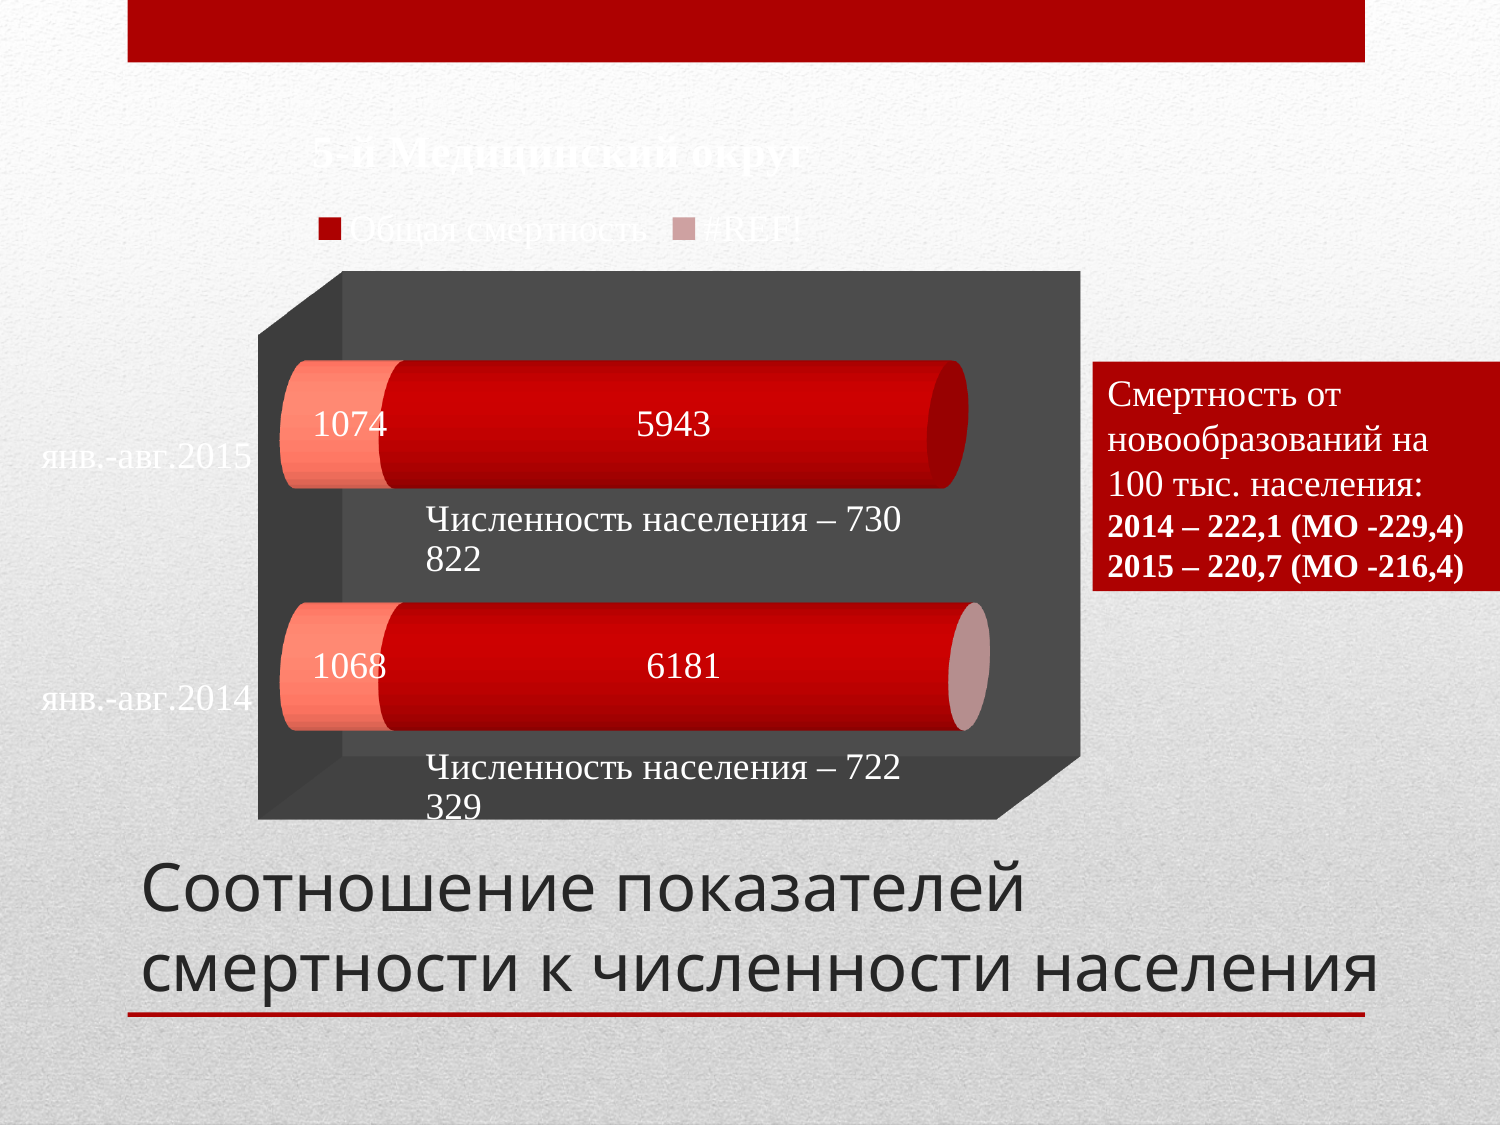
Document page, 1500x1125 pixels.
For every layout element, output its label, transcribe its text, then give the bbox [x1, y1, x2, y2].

chart [16, 89, 1106, 835]
text_box Смертность от новообразований на 100 тыс. населения: 2014 – 222,1 (МО -229,4) 2015 – 220,7 (МО -216,4) [1108, 361, 1500, 592]
title Соотношение показателей смертности к численности населения [125, 750, 1436, 1013]
